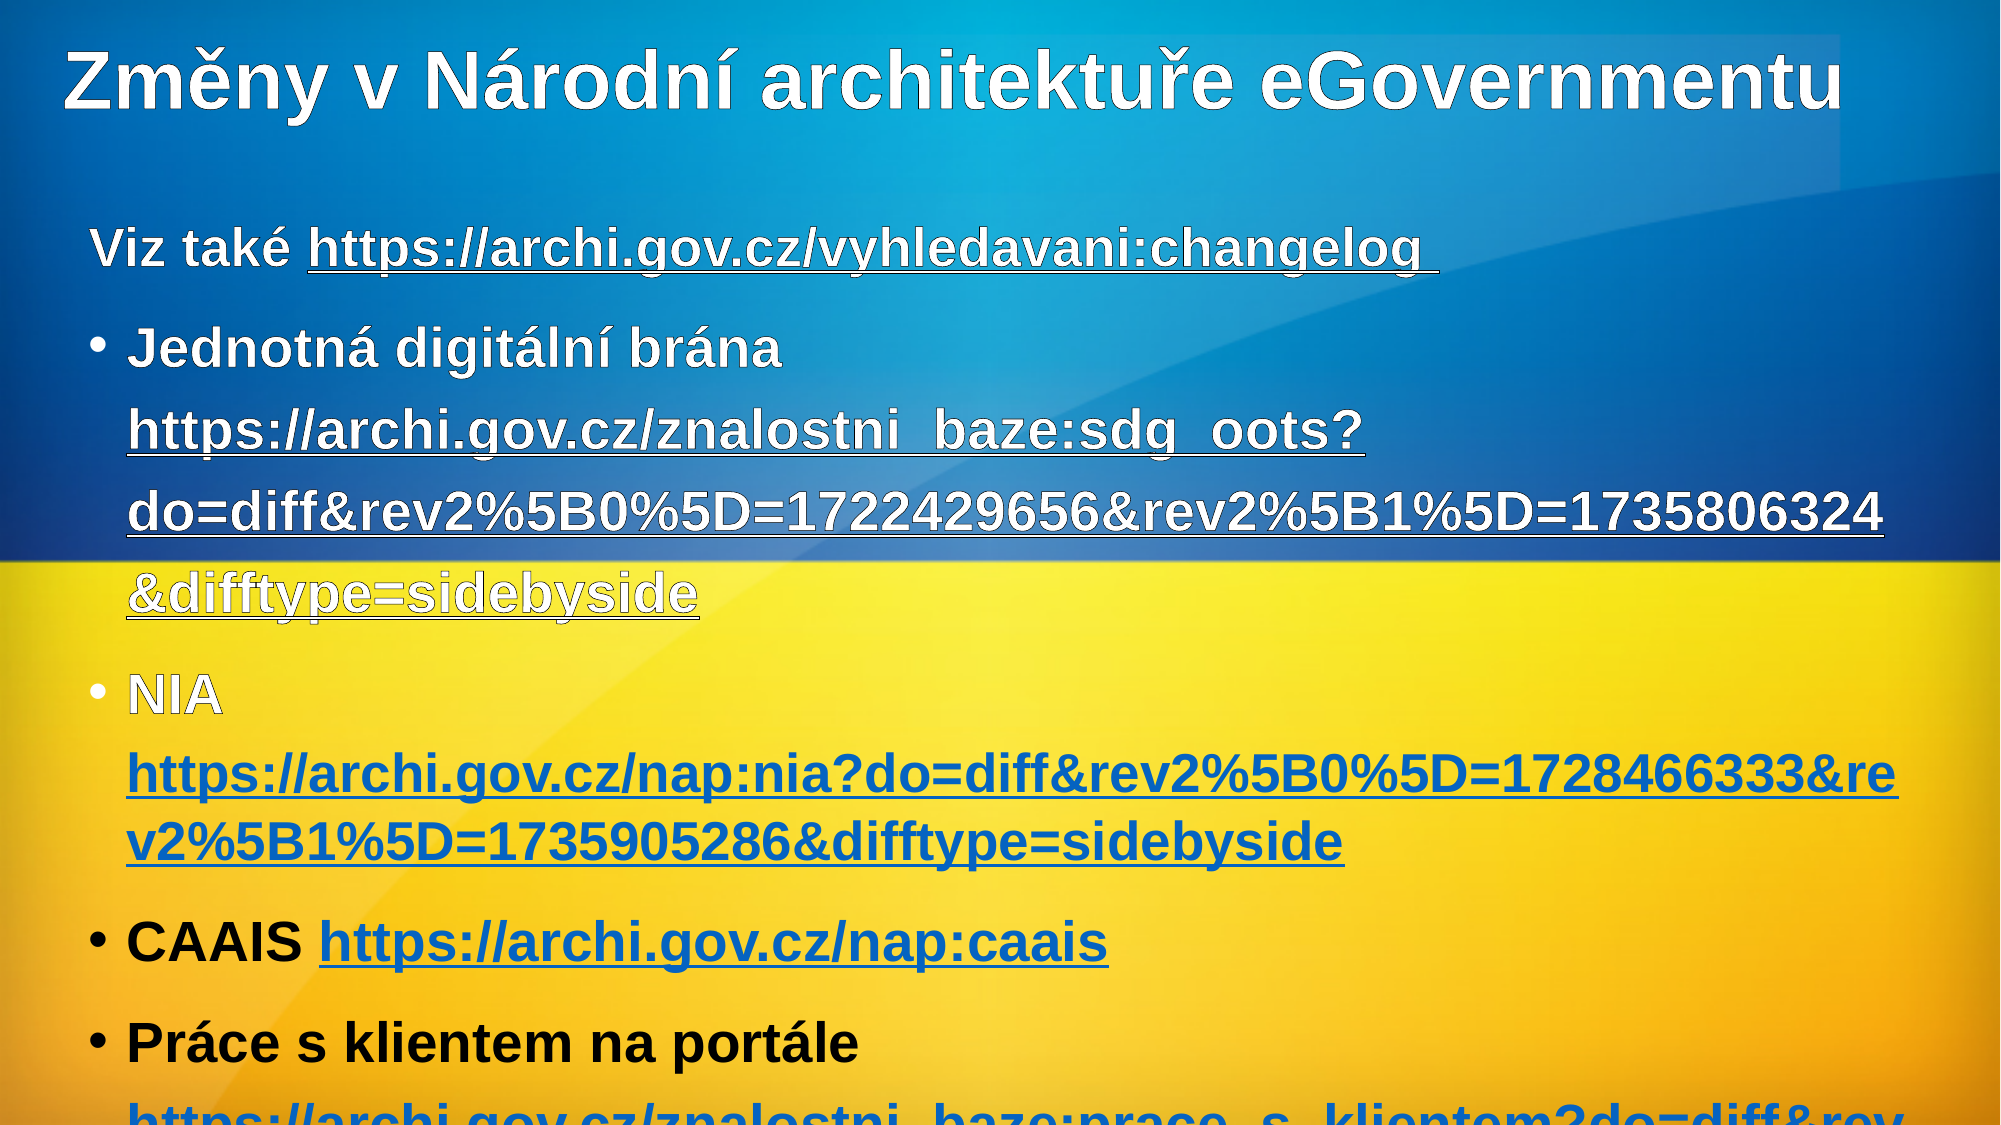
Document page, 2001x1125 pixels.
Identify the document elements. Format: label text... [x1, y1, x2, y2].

title Změny v Národní architektuře eGovernmentu [46, 20, 1954, 144]
picture [0, 0, 2001, 1125]
list Viz také https://archi.gov.cz/vyhledavani:changelog Jednotná digitální brána https://archi.gov.cz/znalostni_baze:sdg_oots?do=diff&rev2%5B0%5D=1722429656&rev2%5B1%5D=1735806324&difftype=sidebyside NIA https://archi.gov.cz/nap:nia?do=diff&rev2%5B0%5D=1728466333&rev2%5B1%5D=1735905286&difftype=sidebyside CAAIS https://archi.gov.cz/nap:caais Práce s klientem na portále https://archi.gov.cz/znalostni_baze:prace_s_klientem?do=diff&rev2%5B0%5D=1733844695&rev2%5B1%5D=1737730858&difftype=sidebyside [73, 158, 1927, 1105]
